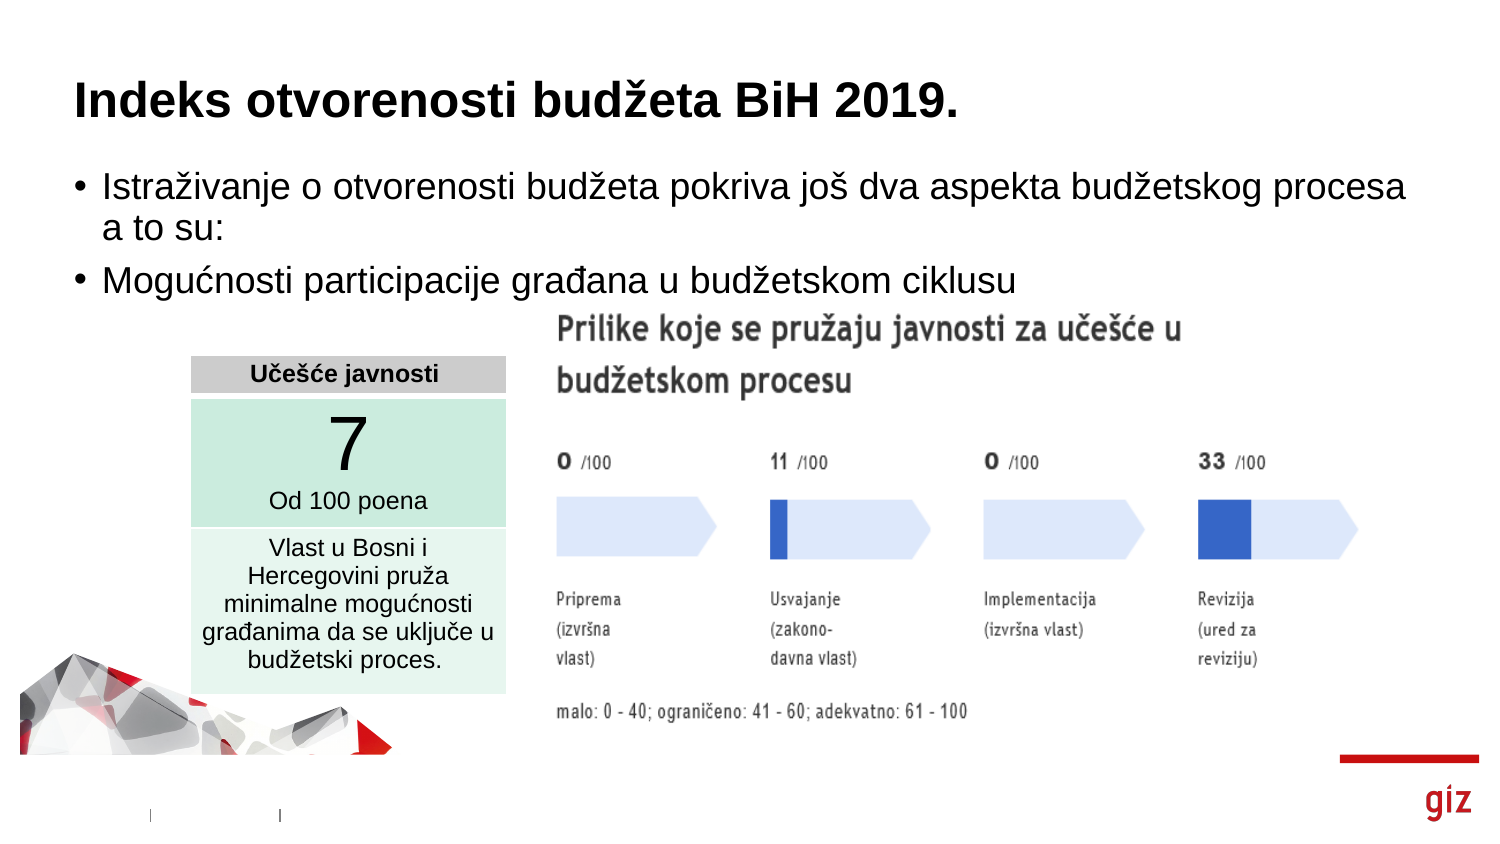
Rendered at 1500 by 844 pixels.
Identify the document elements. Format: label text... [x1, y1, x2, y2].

picture [79, 655, 335, 755]
picture [1425, 783, 1477, 823]
picture [544, 303, 1369, 749]
picture [341, 706, 401, 755]
table_cell 7 Od 100 poena [191, 399, 506, 527]
table_header Učešće javnosti [191, 356, 506, 393]
list Istraživanje o otvorenosti budžeta pokriva još dva aspekta budžetskog procesa a to su: Mogućnosti participacije građana u budžetskom ciklusu [73, 167, 1422, 635]
table_cell Vlast u Bosni i Hercegovini pruža minimalne mogućnosti građanima da se uključe u budžetski proces. [191, 529, 506, 694]
title Indeks otvorenosti budžeta BiH 2019. [73, 39, 1016, 129]
picture [20, 654, 72, 755]
